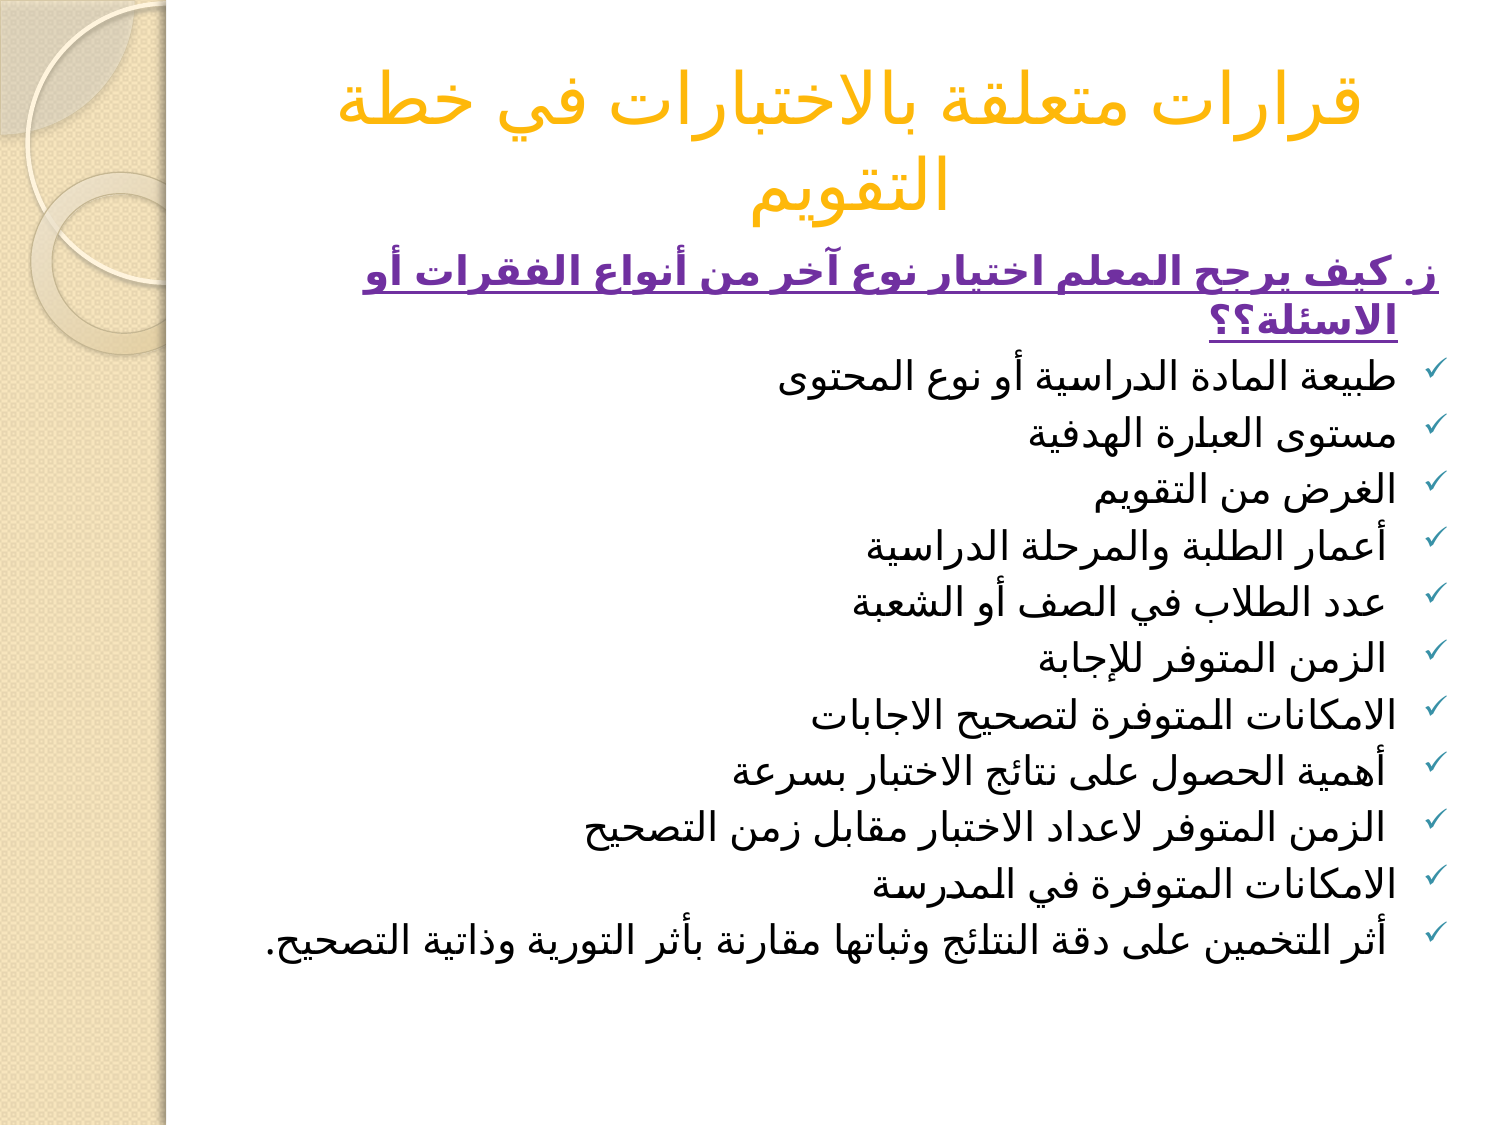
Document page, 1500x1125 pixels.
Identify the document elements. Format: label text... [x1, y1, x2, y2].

list ز. كيف يرجح المعلم اختيار نوع آخر من أنواع الفقرات أو الاسئلة؟؟ طبيعة المادة الدراسية أو نوع المحتوى مستوى العبارة الهدفية الغرض من التقويم أعمار الطلبة والمرحلة الدراسية عدد الطلاب في الصف أو الشعبة الزمن المتوفر للإجابة الامكانات المتوفرة لتصحيح الاجابات أهمية الحصول على نتائج الاختبار بسرعة الزمن المتوفر لاعداد الاختبار مقابل زمن التصحيح الامكانات المتوفرة في المدرسة أثر التخمين على دقة النتائج وثباتها مقارنة بأثر التورية وذاتية التصحيح. [235, 237, 1466, 1025]
title قرارات متعلقة بالاختبارات في خطة التقويم [235, 45, 1466, 233]
